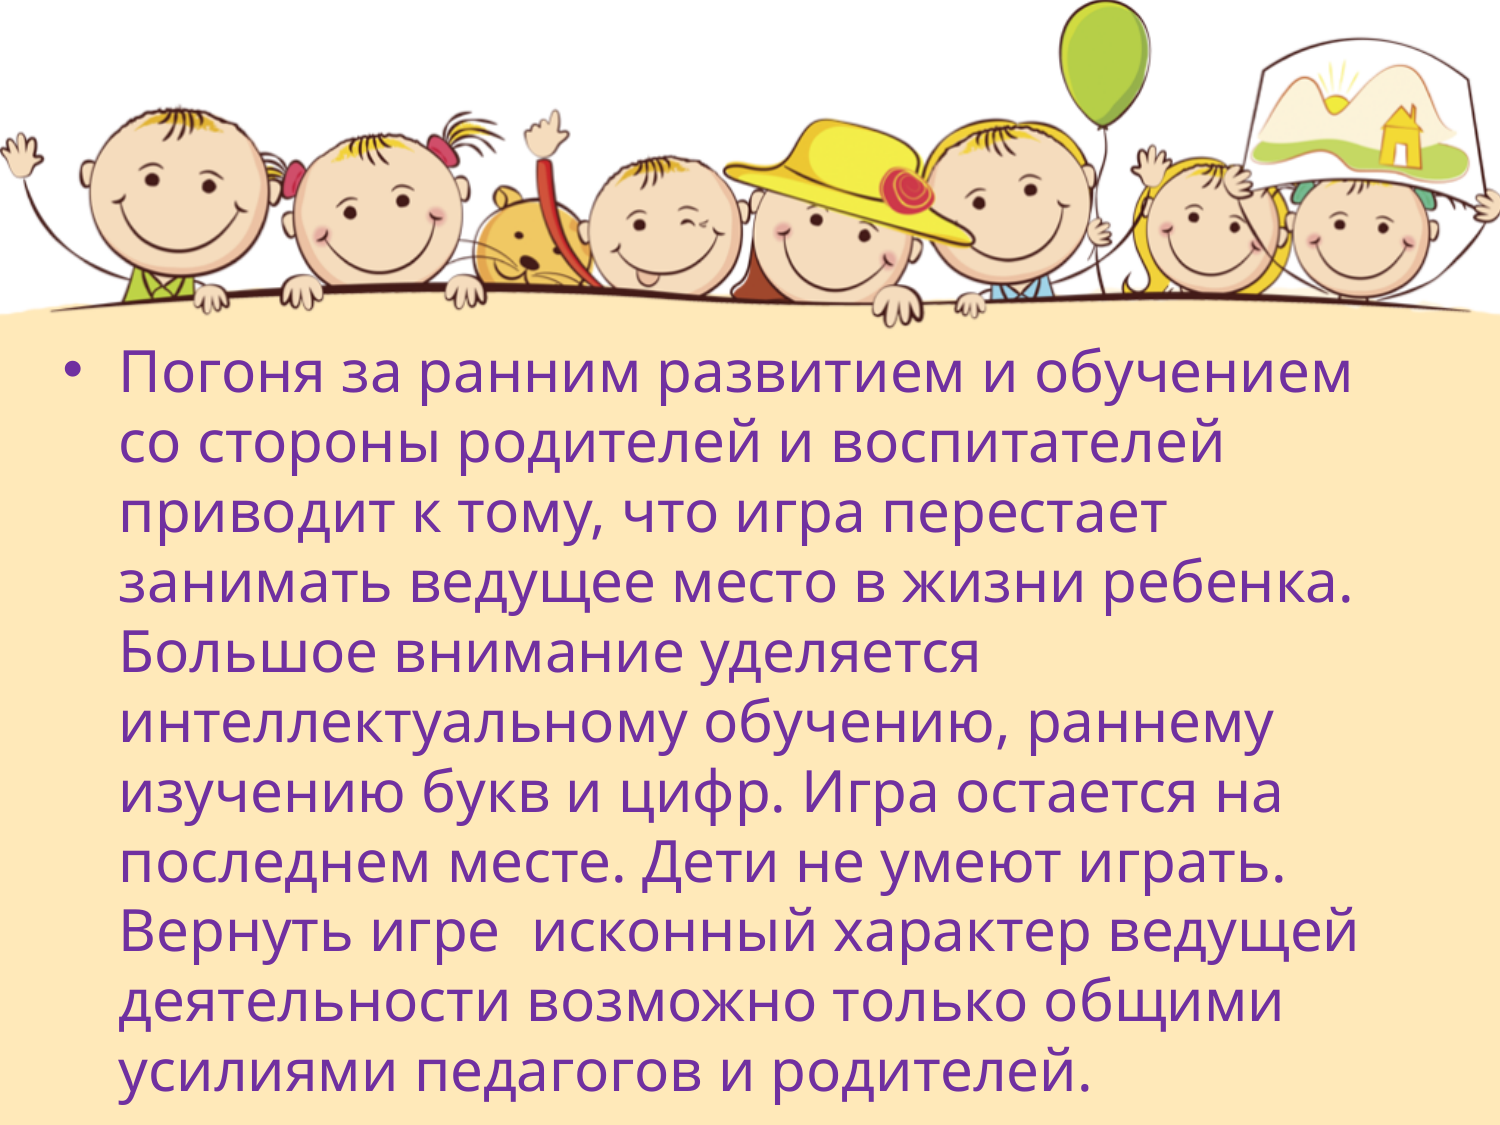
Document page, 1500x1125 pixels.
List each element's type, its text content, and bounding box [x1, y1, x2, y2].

picture [0, 0, 1500, 1125]
list Погоня за ранним развитием и обучением со стороны родителей и воспитателей приводит к тому, что игра перестает занимать ведущее место в жизни ребенка. Большое внимание уделяется интеллектуальному обучению, раннему изучению букв и цифр. Игра остается на последнем месте. Дети не умеют играть. Вернуть игре исконный характер ведущей деятельности возможно только общими усилиями педагогов и родителей. [47, 326, 1436, 1046]
